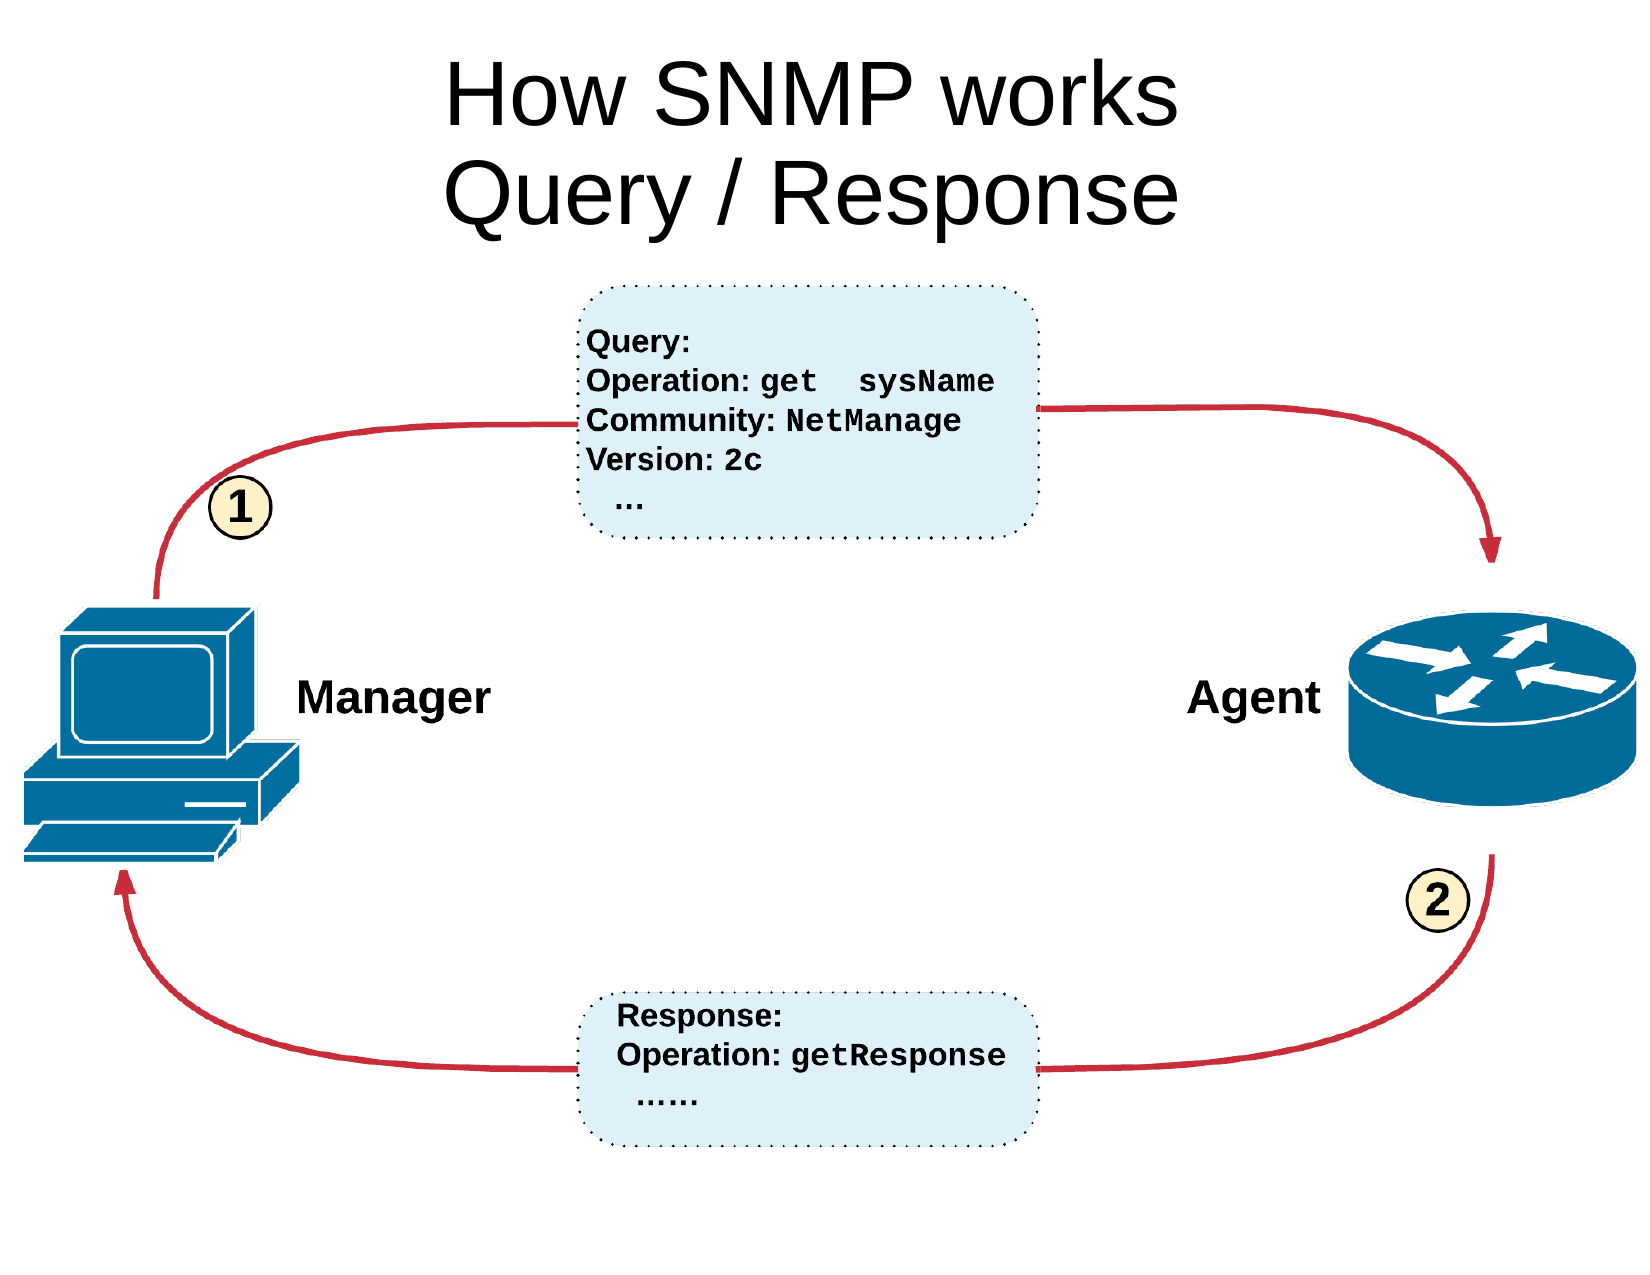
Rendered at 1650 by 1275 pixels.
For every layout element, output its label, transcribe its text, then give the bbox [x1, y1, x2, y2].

picture [24, 255, 1650, 1188]
title How SNMP works Query / Response [133, 48, 1491, 243]
